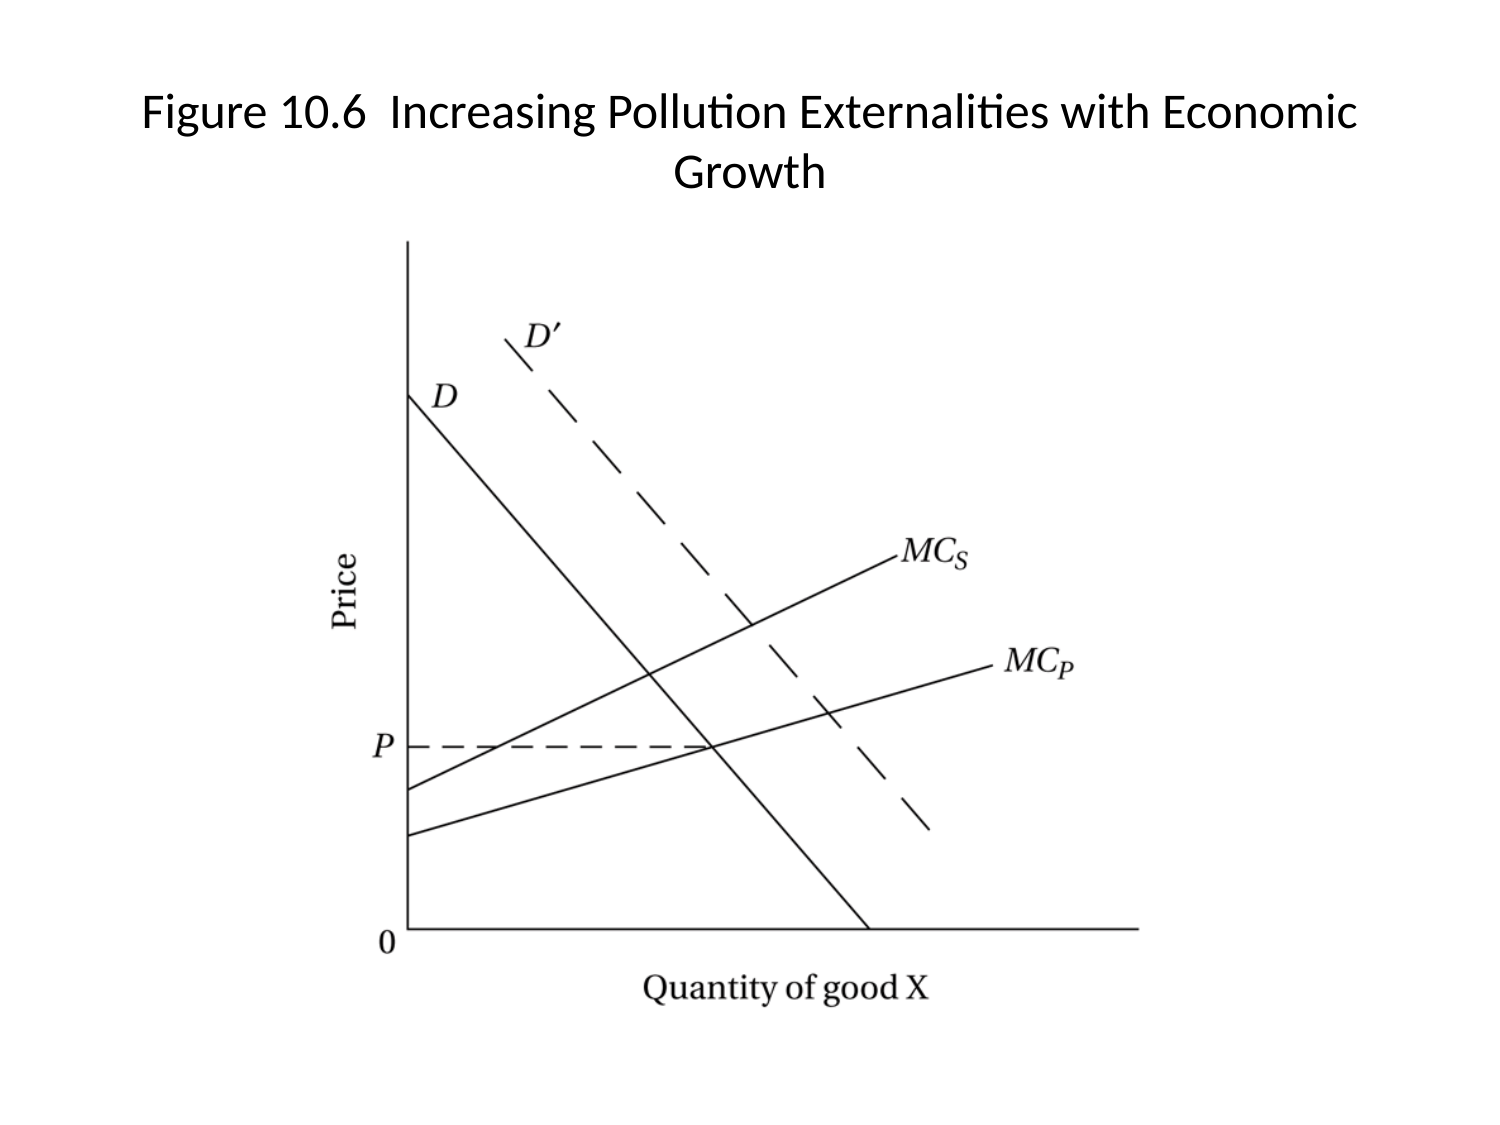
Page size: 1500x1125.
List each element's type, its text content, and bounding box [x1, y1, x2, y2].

picture [324, 237, 1151, 1011]
title Figure 10.6 Increasing Pollution Externalities with Economic Growth [75, 45, 1425, 233]
